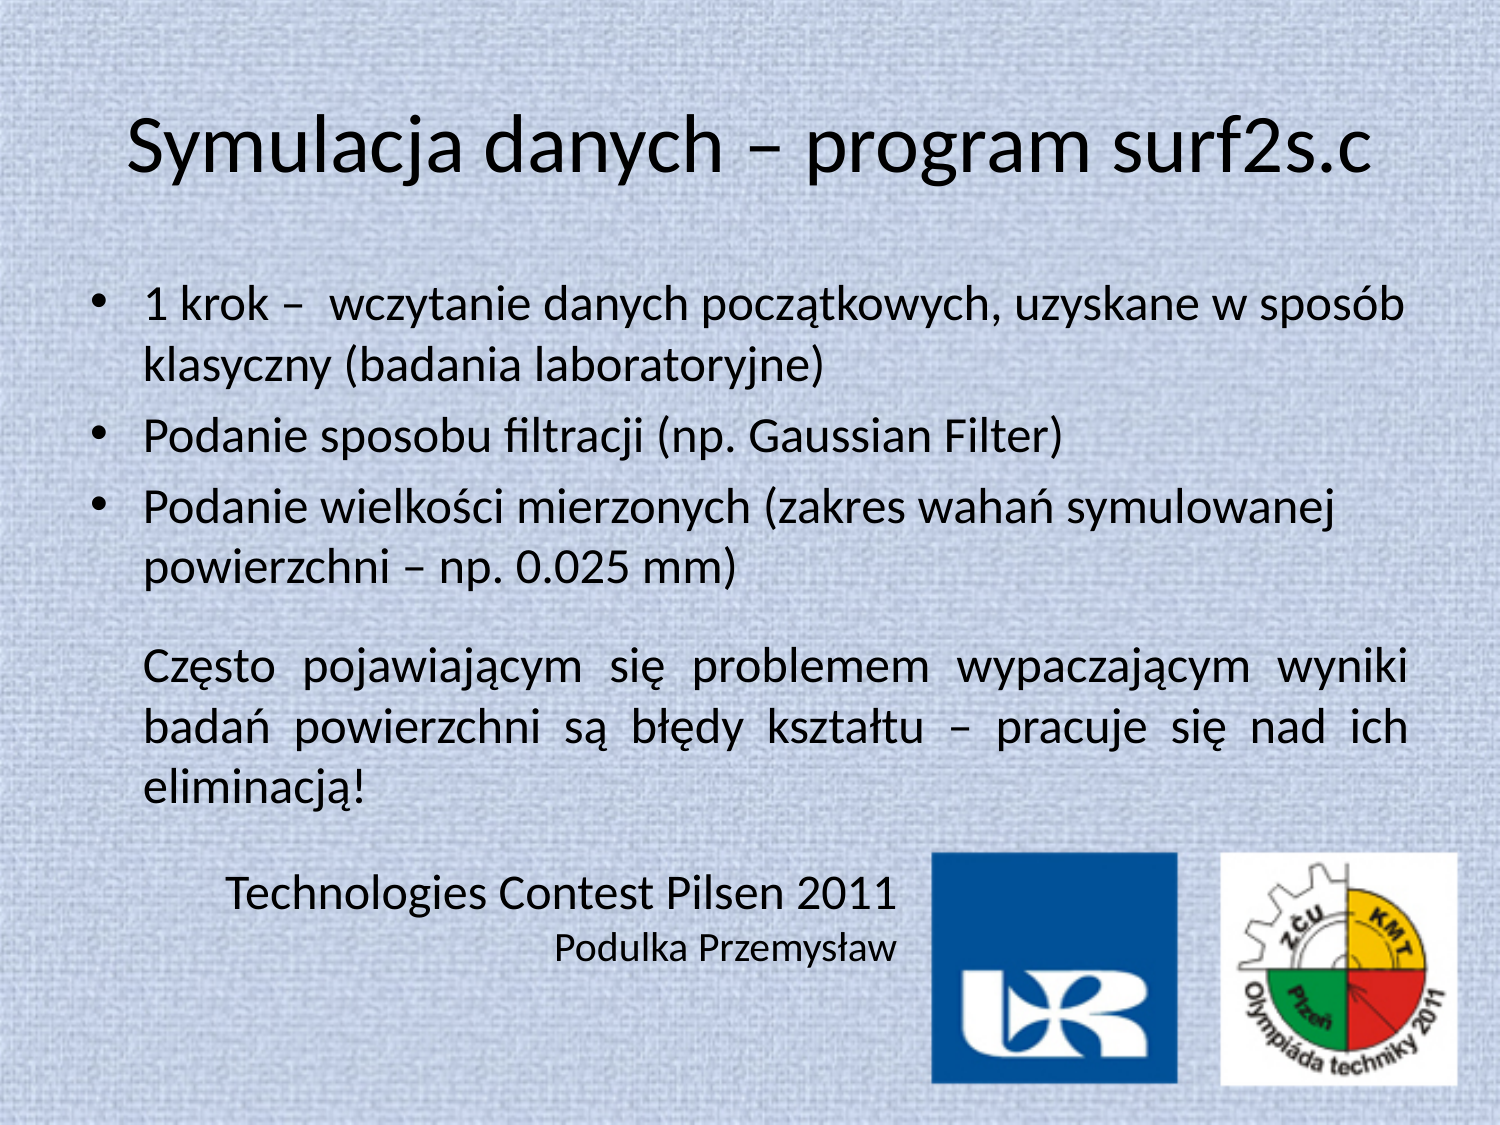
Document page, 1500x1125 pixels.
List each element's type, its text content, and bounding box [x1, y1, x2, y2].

text_box Technologies Contest Pilsen 2011 Podulka Przemysław [74, 849, 913, 1075]
title Symulacja danych – program surf2s.c [75, 45, 1425, 233]
picture [0, 0, 1500, 1125]
list 1 krok – wczytanie danych początkowych, uzyskane w sposób klasyczny (badania laboratoryjne) Podanie sposobu filtracji (np. Gaussian Filter) Podanie wielkości mierzonych (zakres wahań symulowanej powierzchni – np. 0.025 mm) Często pojawiającym się problemem wypaczającym wyniki badań powierzchni są błędy kształtu – pracuje się nad ich eliminacją! [75, 262, 1425, 825]
